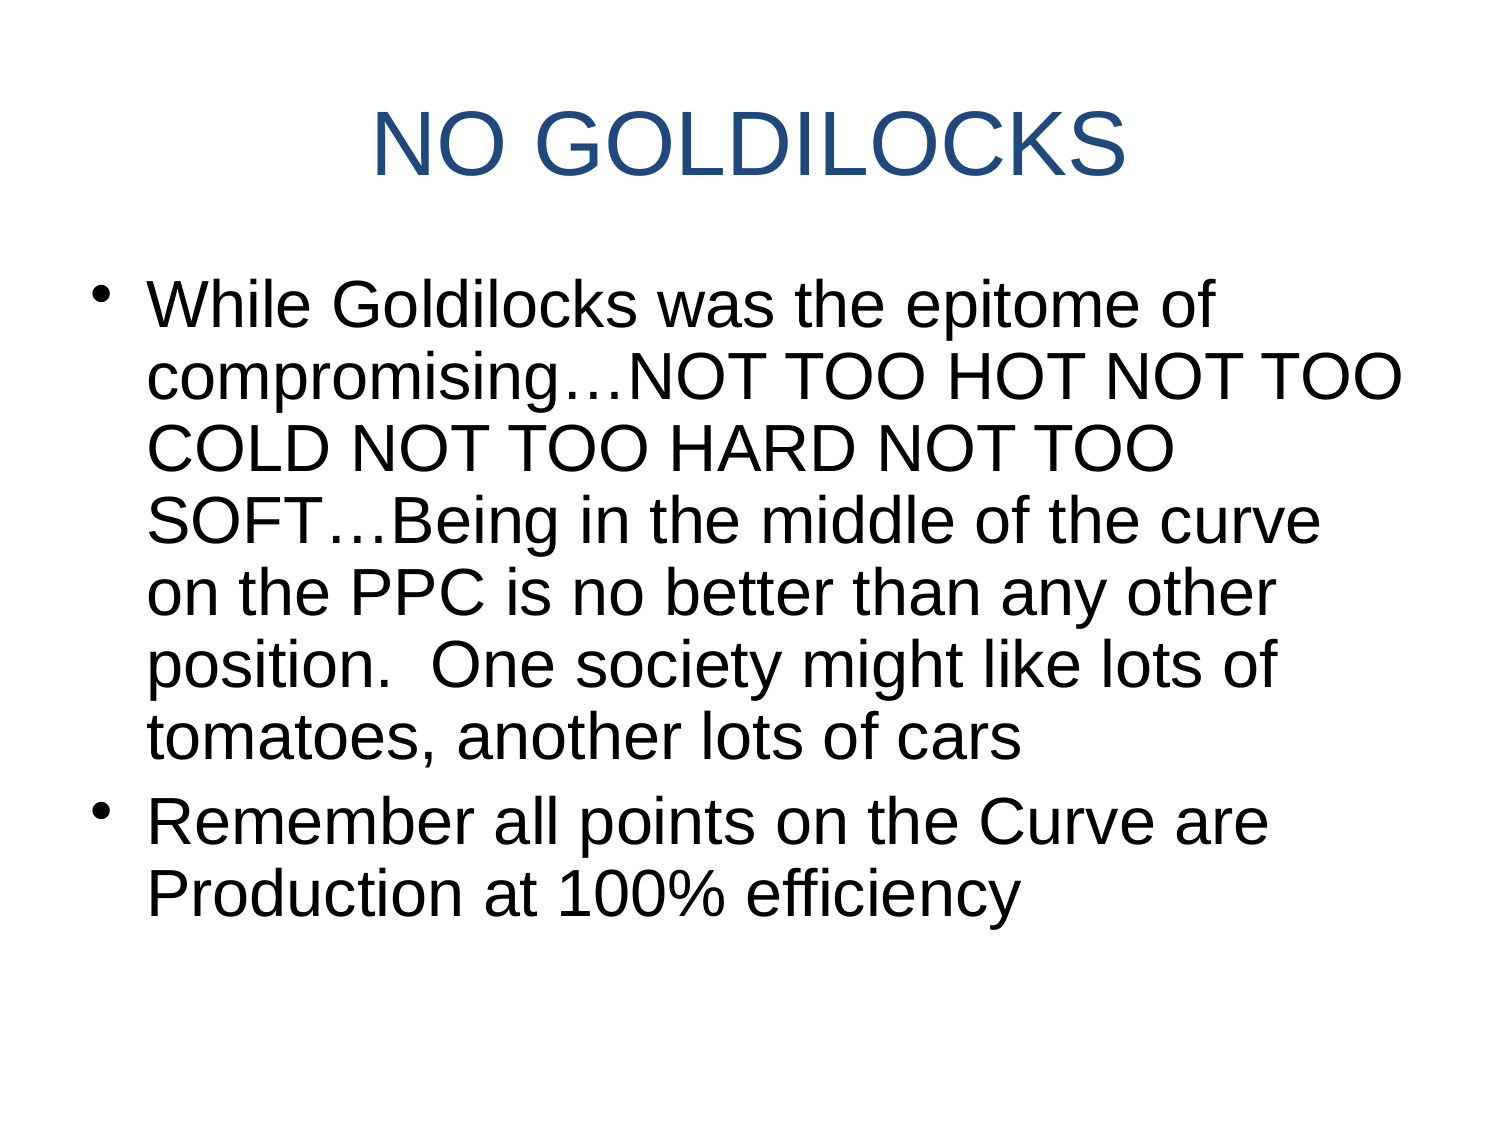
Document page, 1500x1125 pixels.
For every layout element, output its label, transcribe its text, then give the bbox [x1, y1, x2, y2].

title NO GOLDILOCKS [75, 45, 1425, 233]
list While Goldilocks was the epitome of compromising…NOT TOO HOT NOT TOO COLD NOT TOO HARD NOT TOO SOFT…Being in the middle of the curve on the PPC is no better than any other position. One society might like lots of tomatoes, another lots of cars Remember all points on the Curve are Production at 100% efficiency [75, 262, 1425, 1005]
